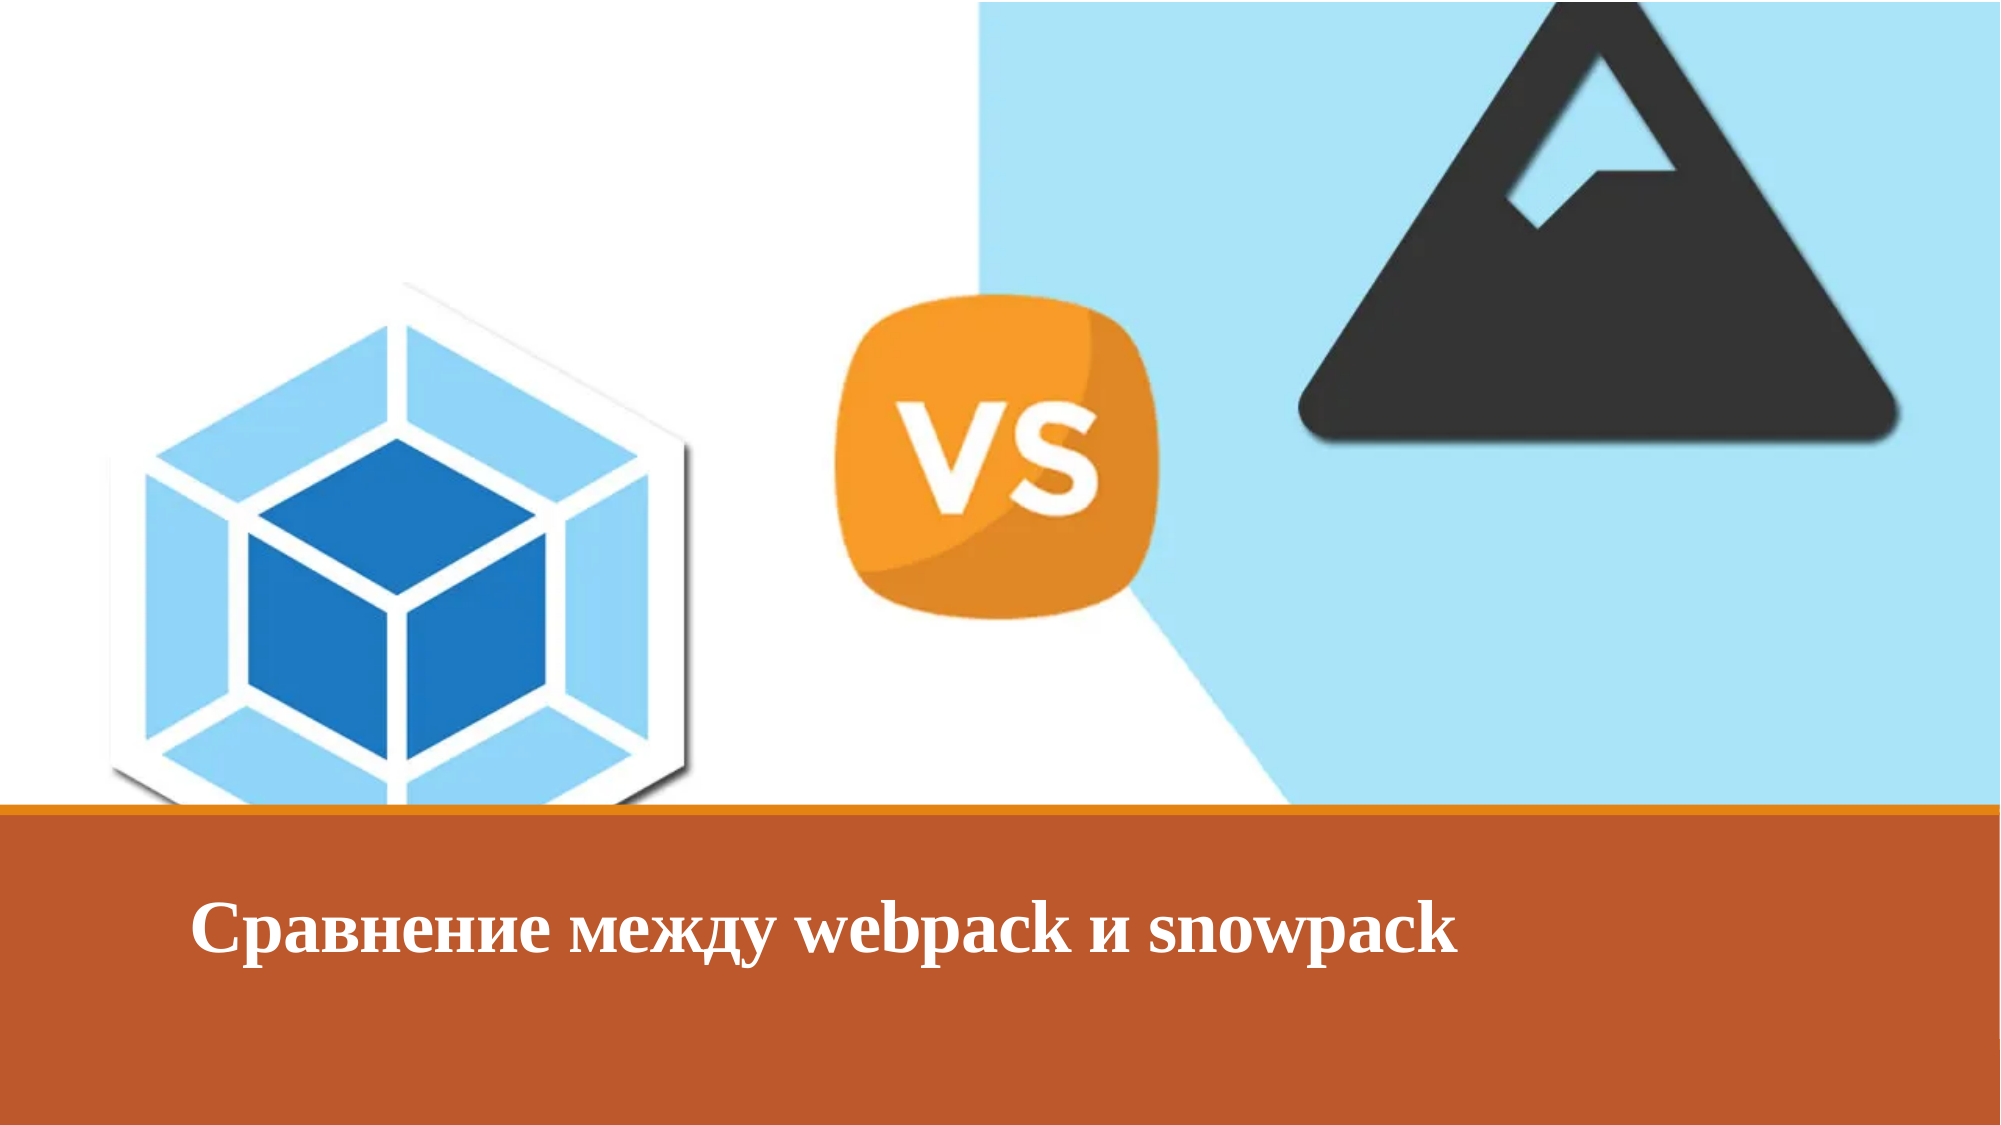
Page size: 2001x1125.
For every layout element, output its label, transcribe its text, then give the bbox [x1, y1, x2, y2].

text_box [0, 819, 2000, 1125]
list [0, 1, 2000, 810]
title Сравнение между webpack и snowpack [174, 840, 1825, 975]
